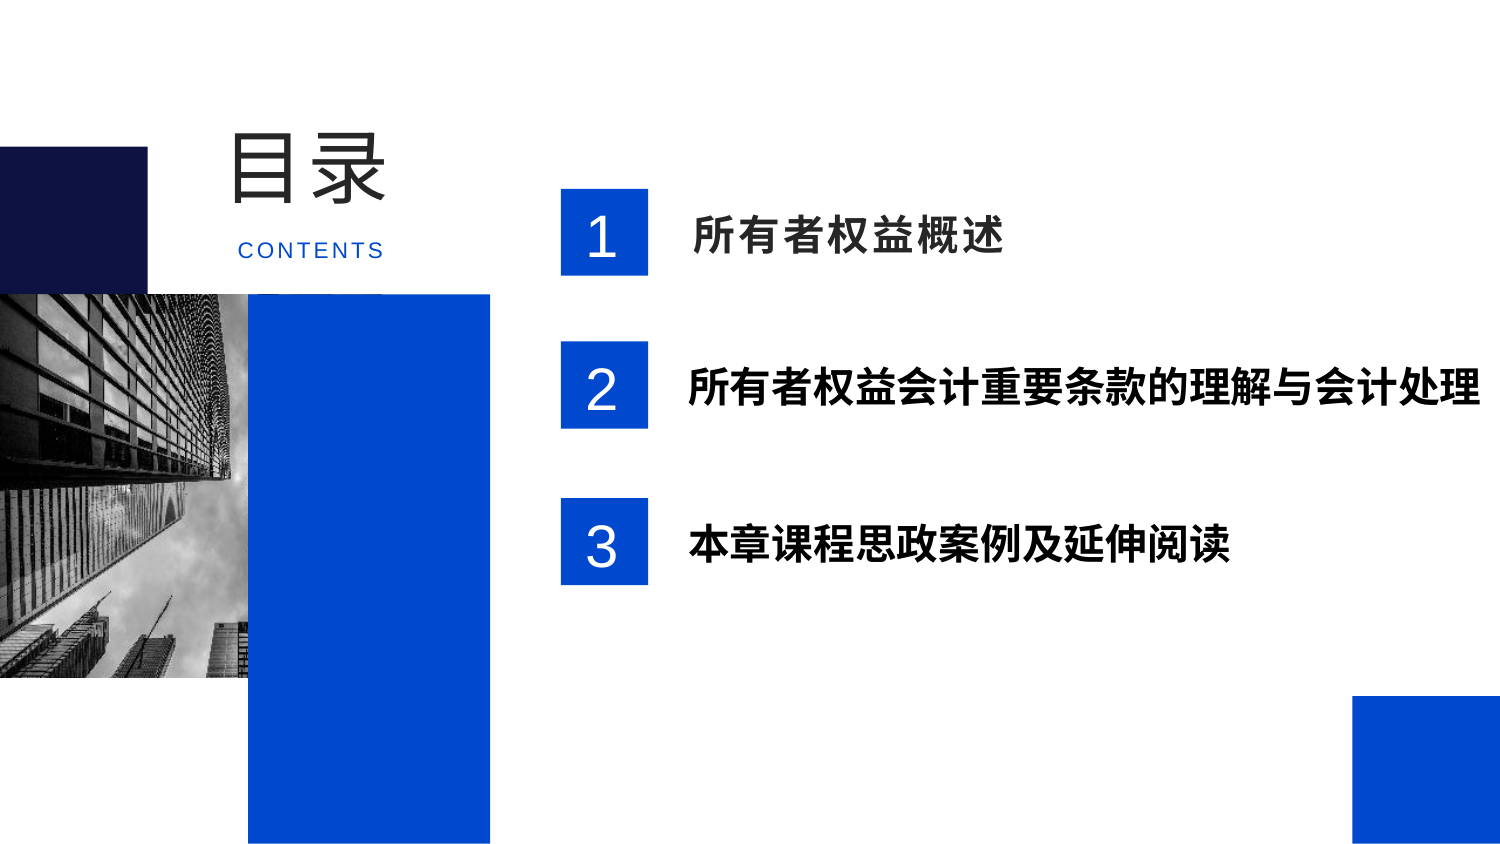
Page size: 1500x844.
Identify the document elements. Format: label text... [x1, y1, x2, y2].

text_box [560, 188, 649, 277]
text_box 1 [571, 190, 631, 278]
picture [0, 294, 248, 678]
text_box 2 [571, 343, 631, 431]
text_box 3 [571, 500, 631, 587]
text_box 所有者权益概述 [678, 201, 1136, 263]
text_box [560, 340, 649, 430]
text_box CONTENTS [188, 228, 432, 271]
text_box 所有者权益会计重要条款的理解与会计处理 [673, 353, 1500, 421]
text_box 目录 [188, 108, 425, 222]
text_box 本章课程思政案例及延伸阅读 [673, 510, 1317, 577]
text_box [560, 497, 649, 586]
